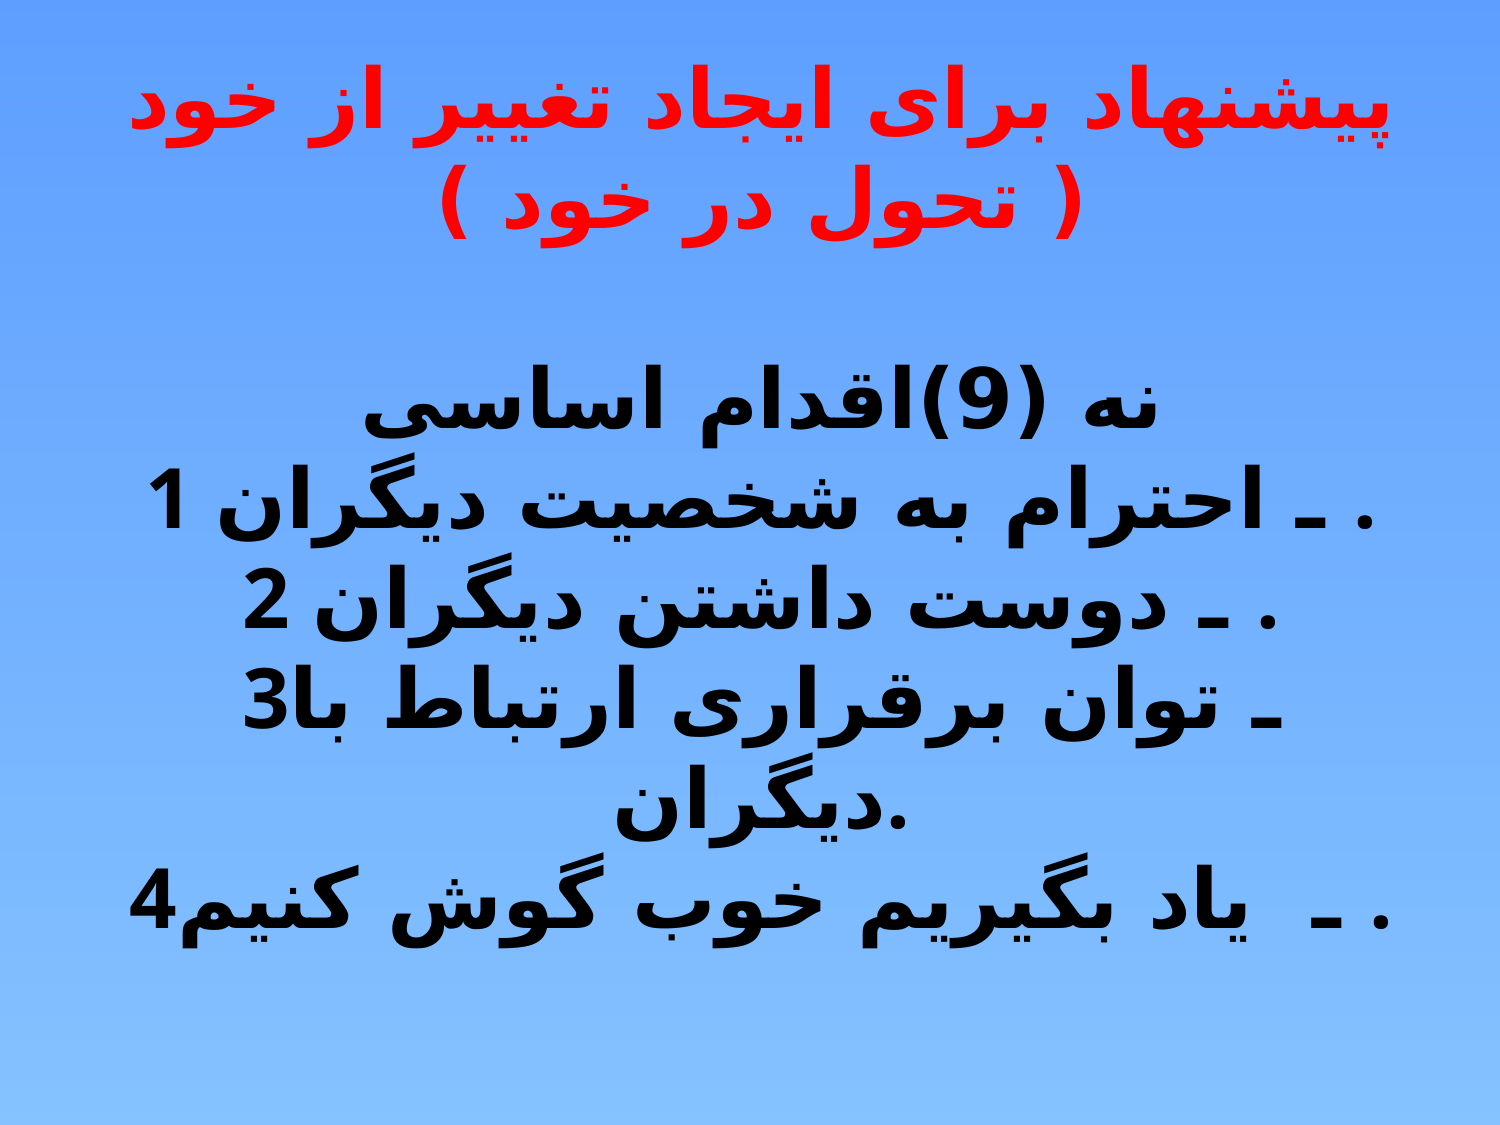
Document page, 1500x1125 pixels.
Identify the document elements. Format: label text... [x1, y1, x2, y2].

text_box پیشنهاد برای ایجاد تغییر از خود ( تحول در خود ) نه (9)اقدام اساسی 1 ـ احترام به شخصیت دیگران . 2 ـ دوست داشتن دیگران . 3ـ توان برقراری ارتباط با دیگران. 4ـ یاد بگیریم خوب گوش کنیم . [82, 37, 1442, 953]
